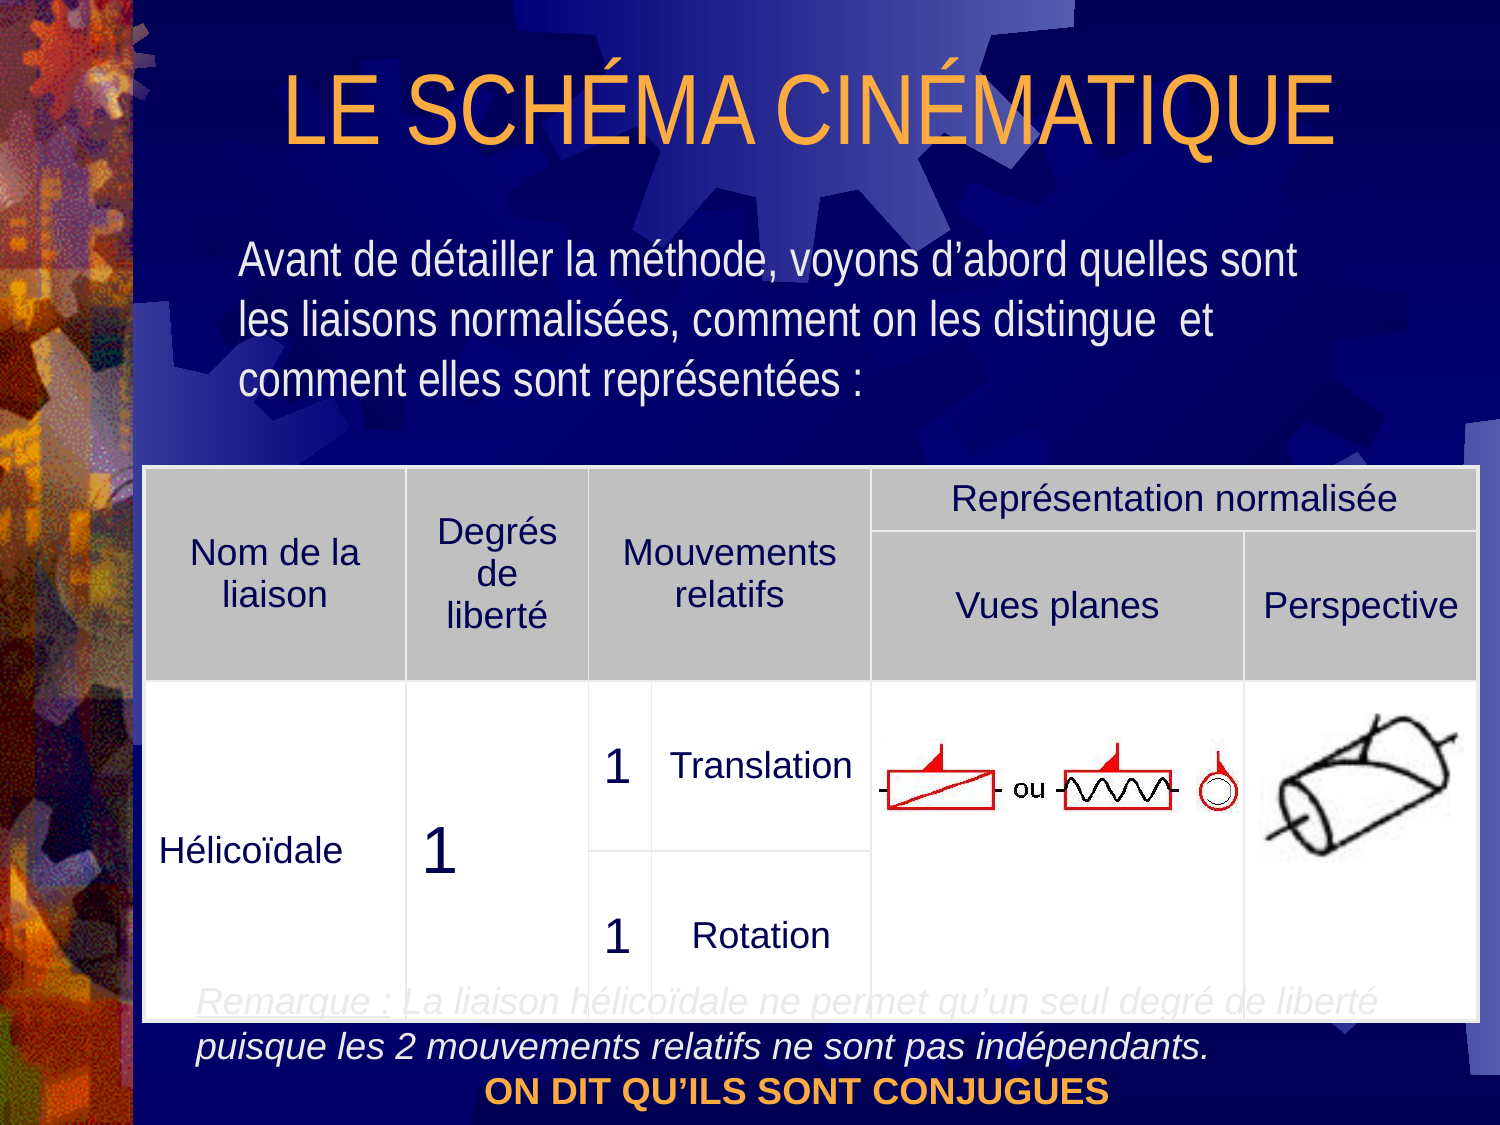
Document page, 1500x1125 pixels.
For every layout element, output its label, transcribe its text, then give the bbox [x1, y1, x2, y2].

table_cell [1245, 682, 1476, 1019]
table_cell 1 [407, 682, 588, 969]
table_header Nom de la liaison [146, 469, 405, 680]
table_cell 1 [589, 682, 651, 850]
text_box Avant de détailler la méthode, voyons d’abord quelles sont les liaisons normalisées, comment on les distingue et comment elles sont représentées : [223, 218, 1355, 414]
table_header Mouvements relatifs [589, 469, 870, 680]
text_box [1259, 712, 1465, 868]
table_header Degrés de liberté [407, 469, 588, 680]
table_cell Rotation [652, 852, 870, 969]
table_cell [872, 682, 1243, 969]
text_box [426, 365, 796, 441]
table_header Représentation normalisée [872, 469, 1476, 530]
picture [0, 0, 133, 1125]
table_cell 1 [589, 852, 651, 969]
text_box Remarque : La liaison hélicoïdale ne permet qu’un seul degré de liberté puisque les 2 mouvements relatifs ne sont pas indépendants. ON DIT QU’ILS SONT CONJUGUES [181, 969, 1413, 1119]
table_cell Hélicoïdale [146, 682, 405, 1019]
table_cell Translation [652, 682, 870, 850]
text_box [875, 739, 1240, 817]
text_box LE SCHÉMA CINÉMATIQUE [267, 37, 1365, 173]
table_cell Perspective [1245, 532, 1476, 680]
table_cell Vues planes [872, 532, 1243, 680]
